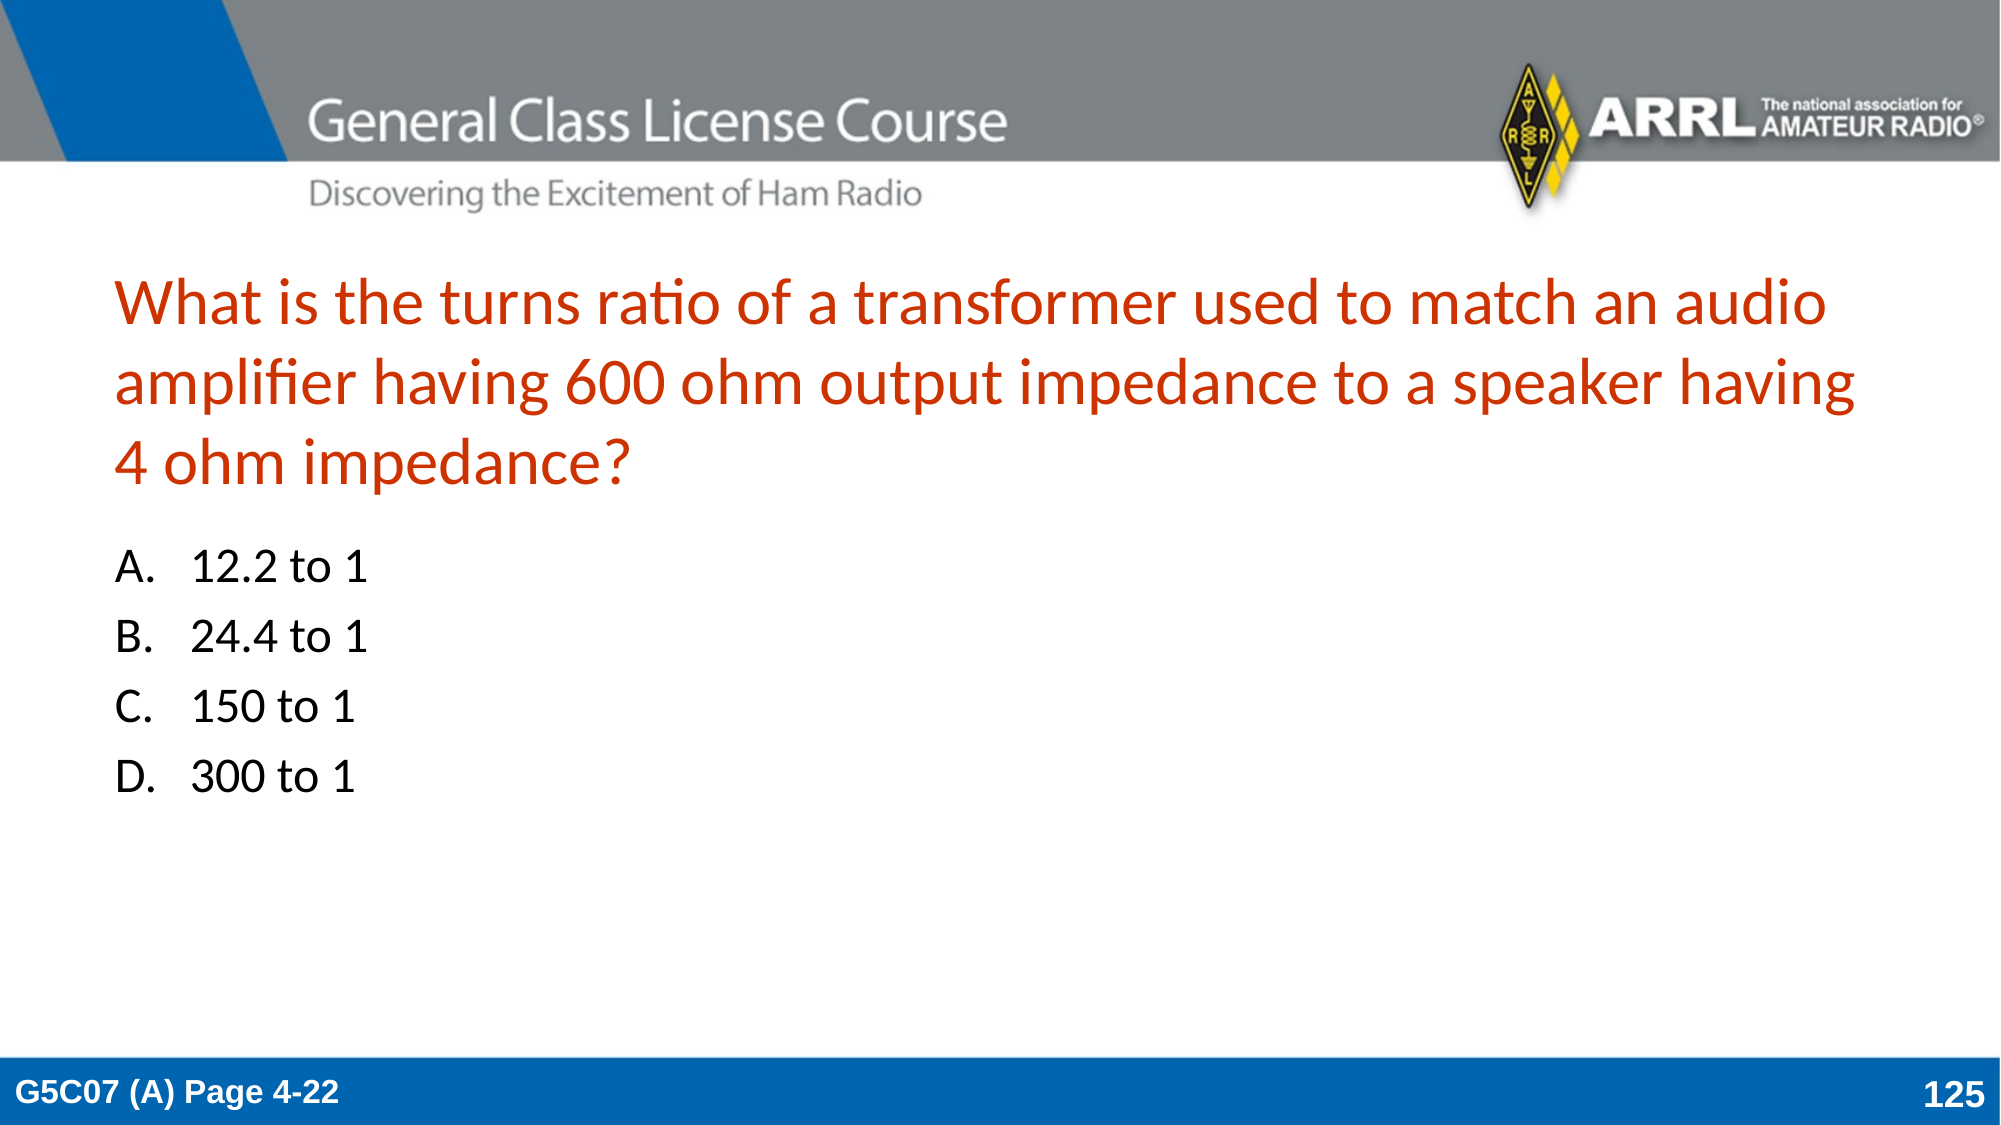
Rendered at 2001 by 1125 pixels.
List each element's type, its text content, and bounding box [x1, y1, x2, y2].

title What is the turns ratio of a transformer used to match an audio amplifier having 600 ohm output impedance to a speaker having 4 ohm impedance? [99, 249, 1900, 388]
picture [0, 0, 2001, 1125]
text_box 125 [1875, 1062, 2000, 1123]
text_box G5C07 (A) Page 4-22 [0, 1062, 1313, 1118]
list 12.2 to 1 24.4 to 1 150 to 1 300 to 1 [99, 525, 1900, 1005]
